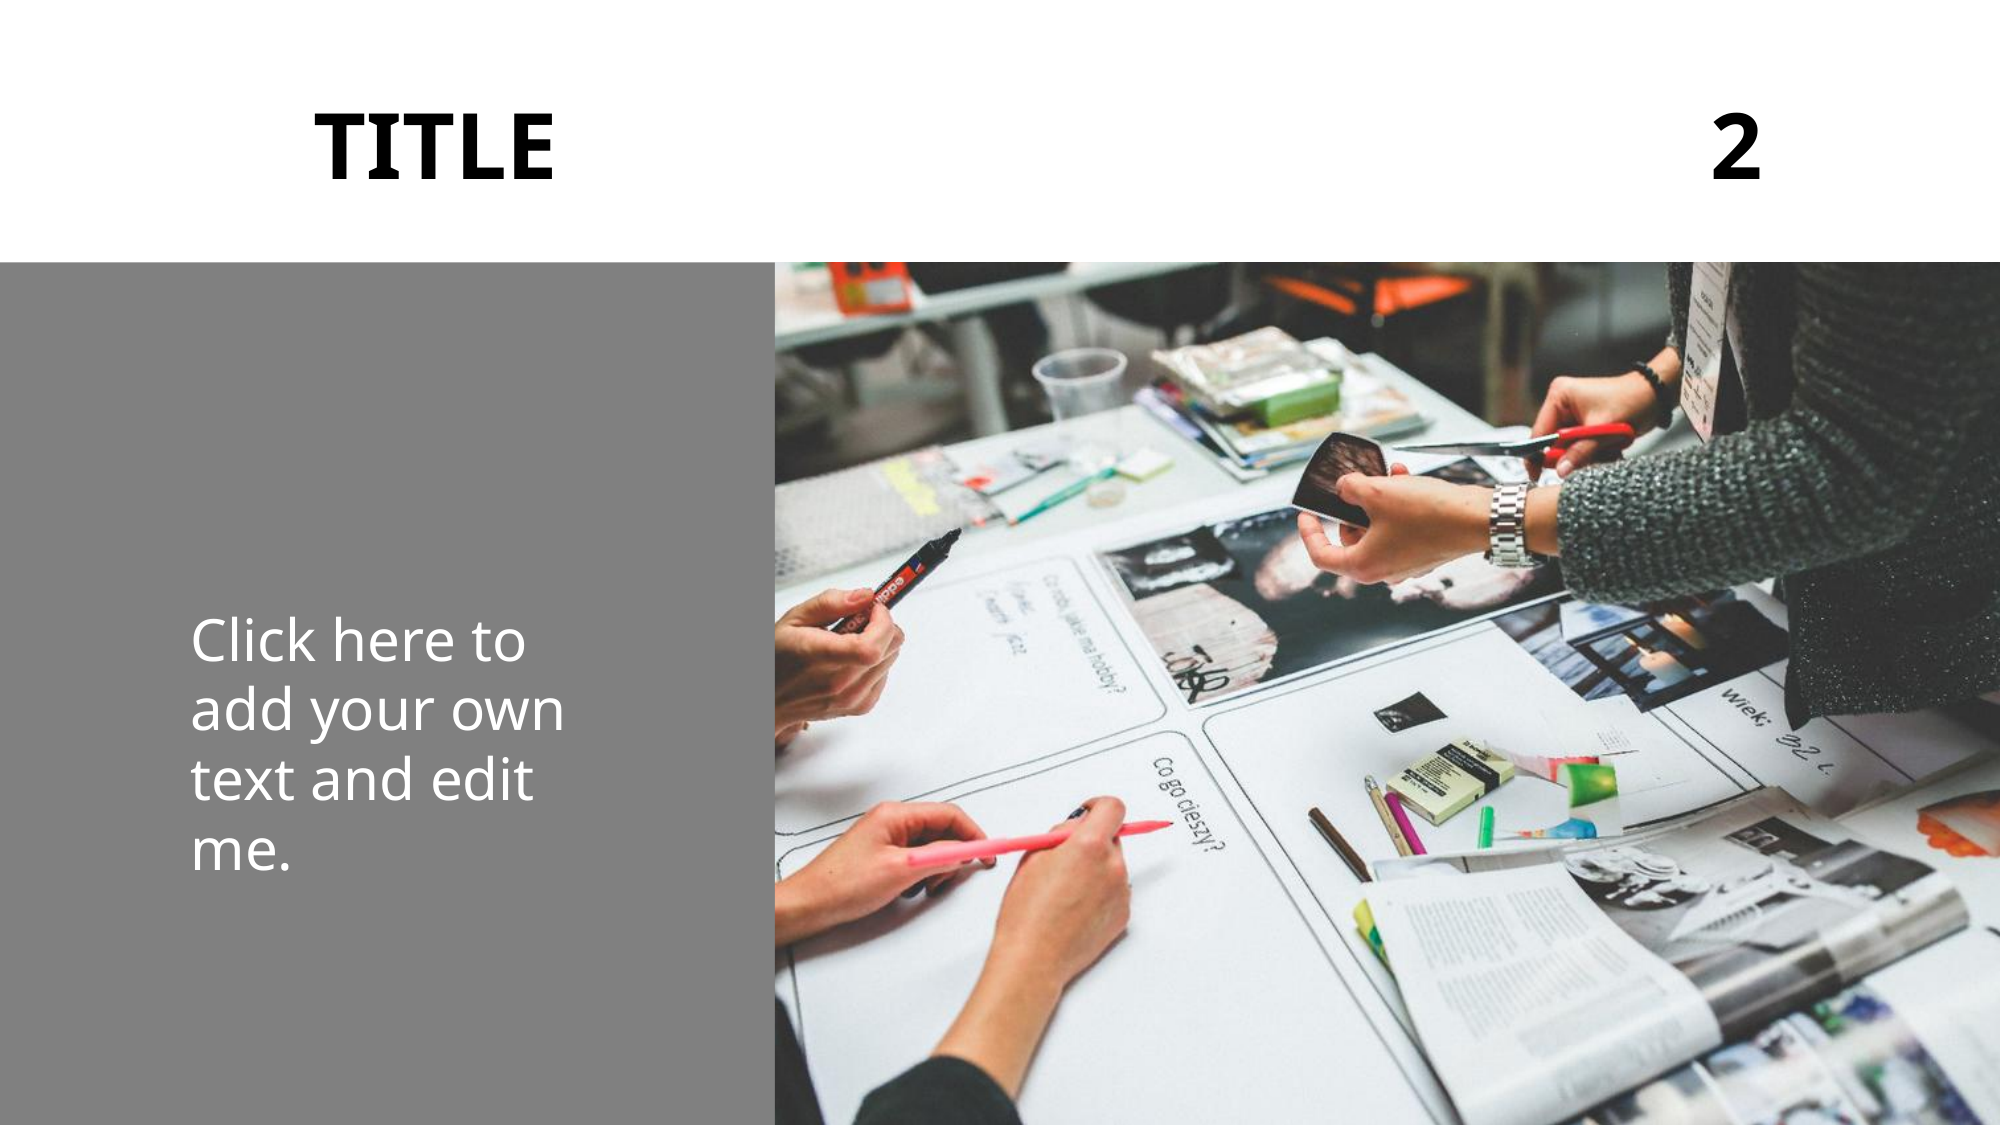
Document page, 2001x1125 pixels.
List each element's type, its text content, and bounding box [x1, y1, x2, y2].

text_box [0, 261, 776, 1125]
text_box TITLE [298, 80, 1649, 206]
picture [774, 262, 2000, 1125]
text_box Click here to add your own text and edit me. [175, 595, 655, 890]
text_box 2 [1695, 80, 1921, 206]
